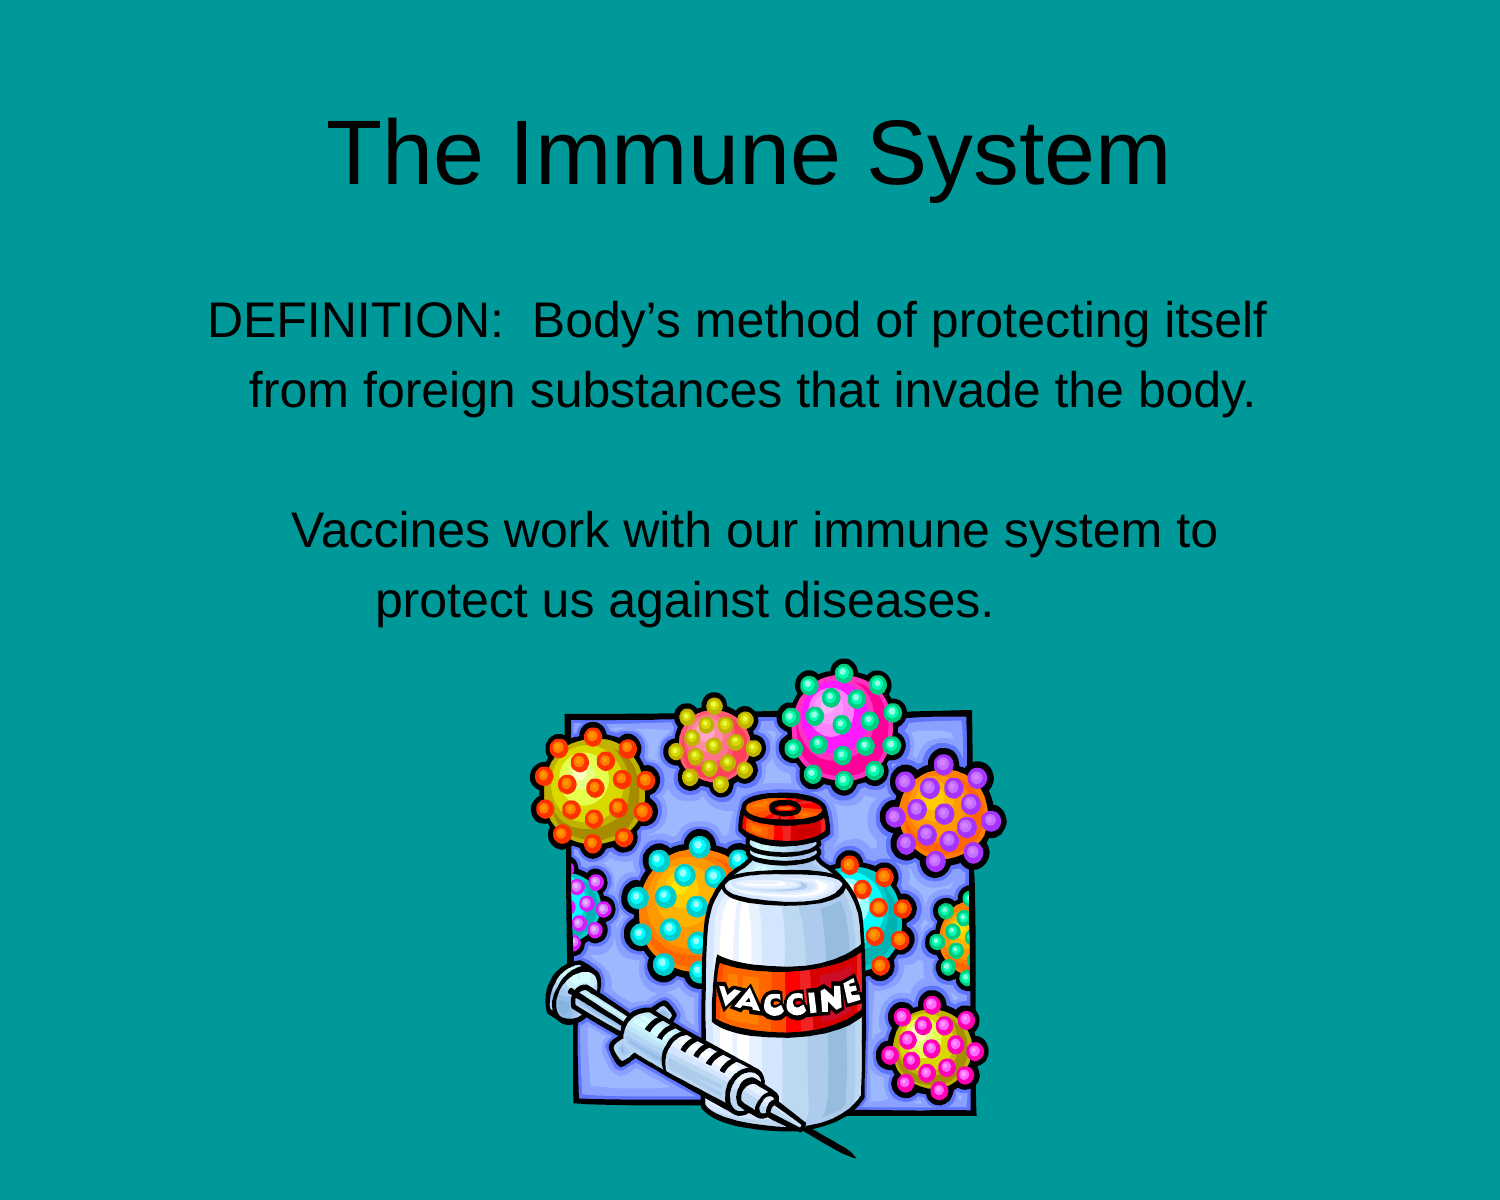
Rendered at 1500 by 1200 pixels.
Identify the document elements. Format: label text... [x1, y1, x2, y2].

picture [524, 653, 1012, 1165]
list DEFINITION: Body’s method of protecting itself from foreign substances that invade the body. Vaccines work with our immune system to protect us against diseases. [75, 279, 1426, 680]
title The Immune System [75, 48, 1426, 249]
